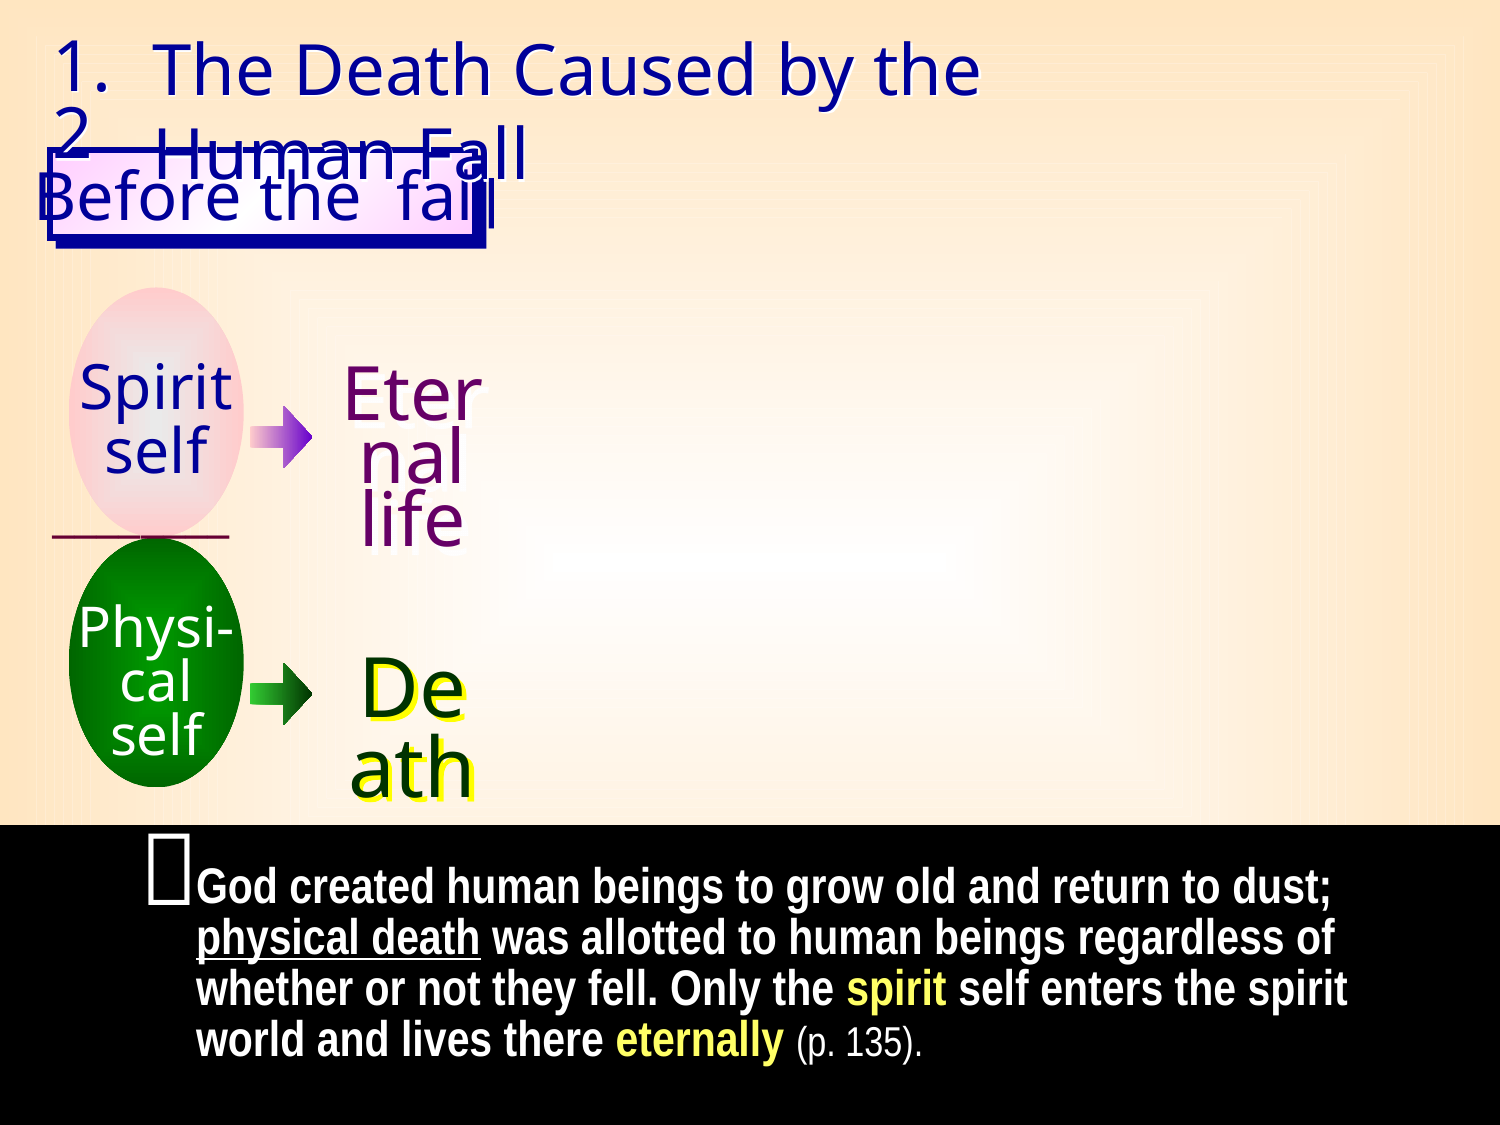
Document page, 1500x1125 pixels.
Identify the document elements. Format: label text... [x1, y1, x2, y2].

text_box Eternal life [312, 362, 513, 566]
text_box Physi- cal self [68, 550, 244, 788]
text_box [37, 16, 1213, 118]
text_box ________ [37, 483, 275, 550]
text_box Spirit self [68, 287, 244, 483]
text_box [0, 826, 1500, 1125]
text_box Death [321, 646, 504, 821]
text_box [249, 662, 313, 726]
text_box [124, 849, 1376, 1076]
text_box [249, 405, 312, 469]
text_box Before the fall [50, 149, 475, 238]
